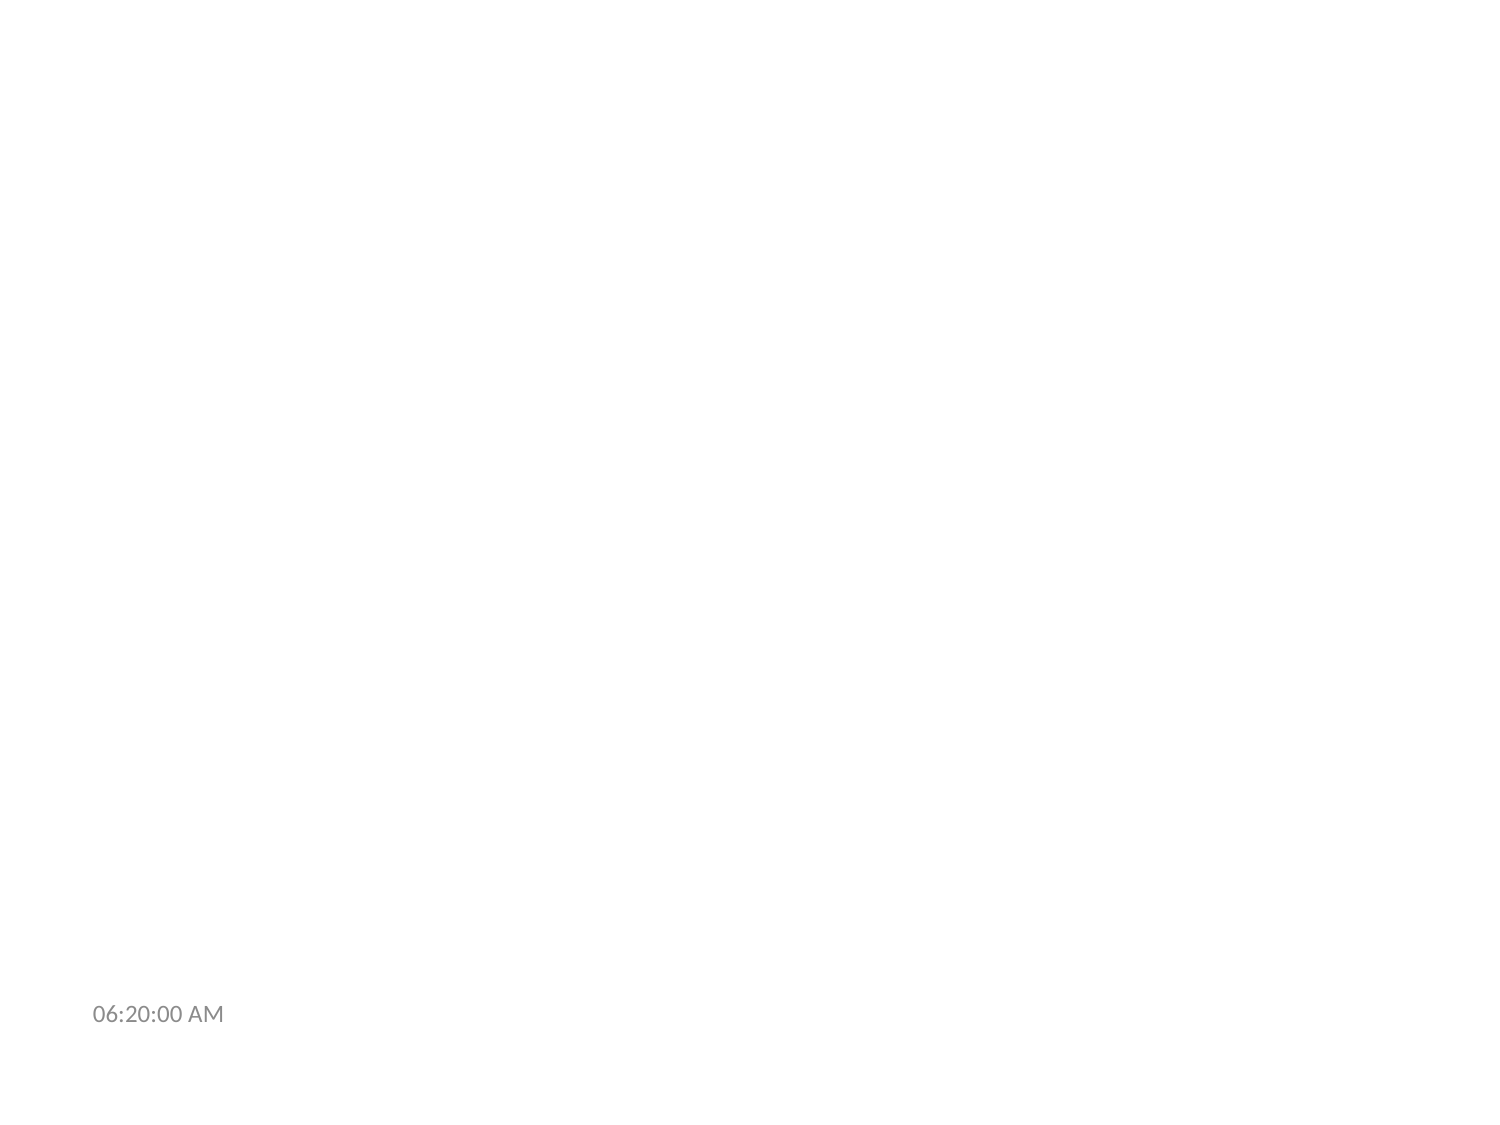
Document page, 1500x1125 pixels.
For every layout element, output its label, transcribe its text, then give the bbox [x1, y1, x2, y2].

text_box 3:35:09 PM [77, 982, 428, 1043]
